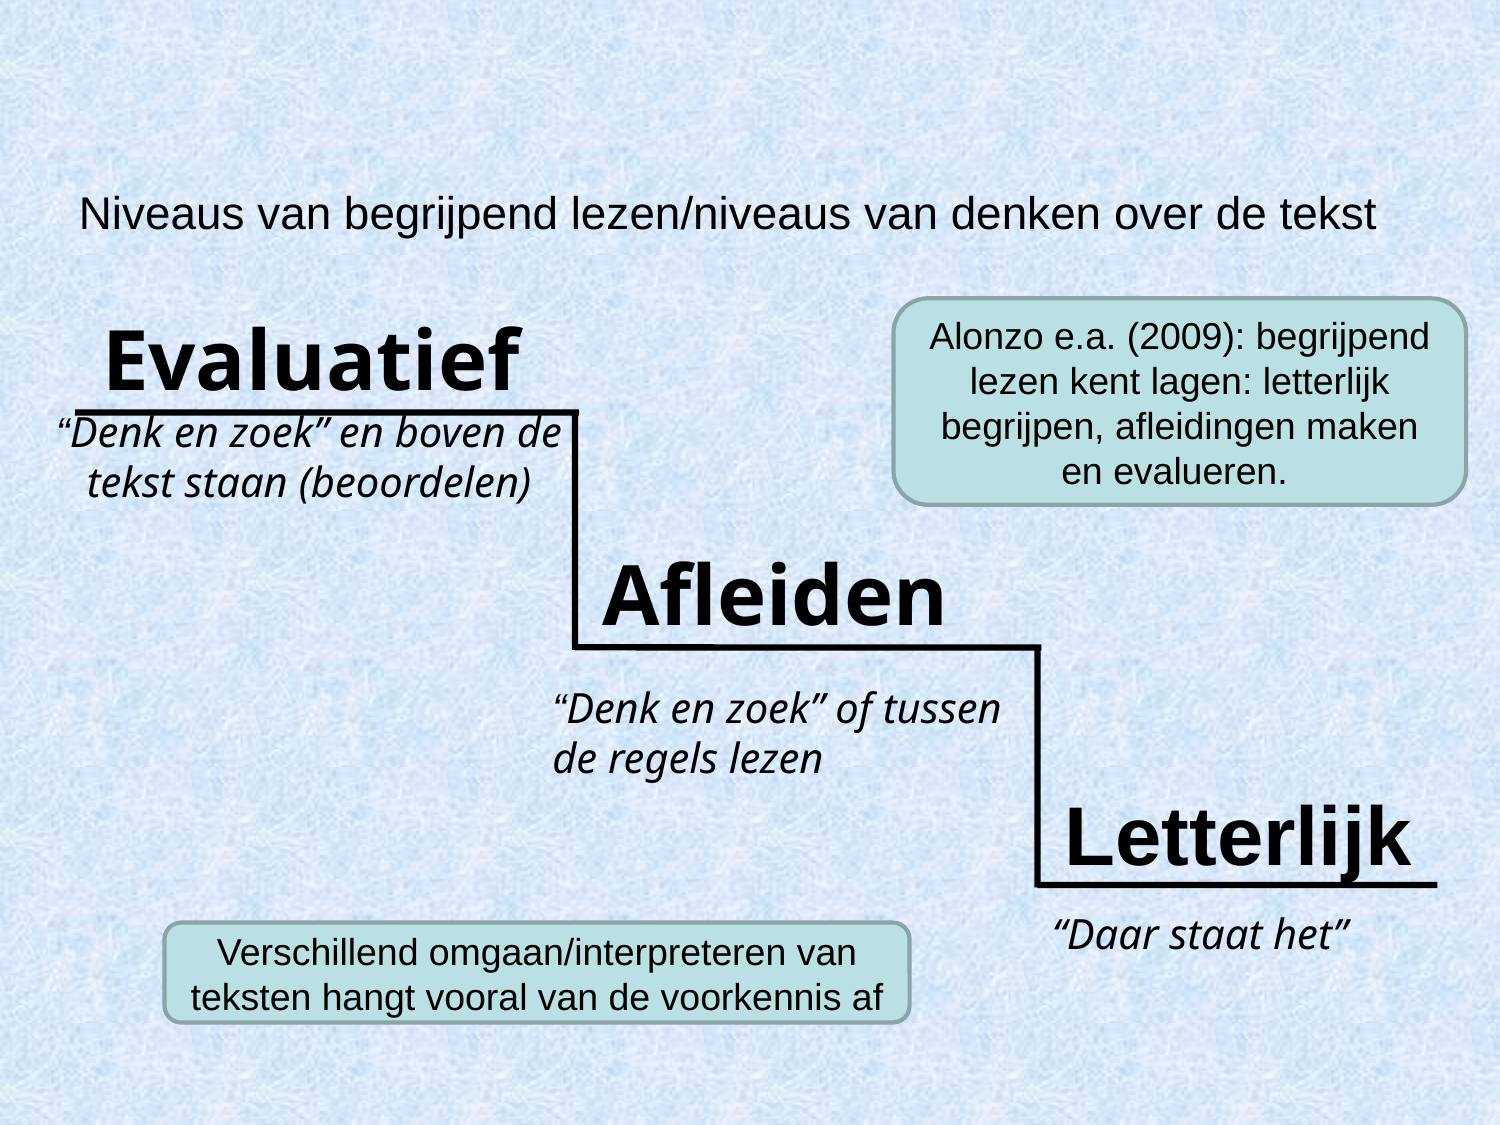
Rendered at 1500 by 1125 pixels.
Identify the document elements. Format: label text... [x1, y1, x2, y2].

picture [0, 0, 1500, 1125]
text_box Evaluatief [87, 299, 538, 398]
text_box Afleiden [587, 534, 1150, 650]
text_box “Daar staat het” [974, 900, 1425, 965]
title Niveaus van begrijpend lezen/niveaus van denken over de tekst [53, 160, 1404, 262]
text_box “Denk en zoek” en boven de tekst staan (beoordelen) [40, 398, 578, 578]
text_box Letterlijk [1049, 774, 1471, 890]
text_box Alonzo e.a. (2009): begrijpend lezen kent lagen: letterlijk begrijpen, afleidingen maken en evalueren. [891, 296, 1469, 507]
text_box “Denk en zoek” of tussen de regels lezen [537, 674, 1050, 790]
text_box Verschillend omgaan/interpreteren van teksten hangt vooral van de voorkennis af [162, 920, 912, 1025]
